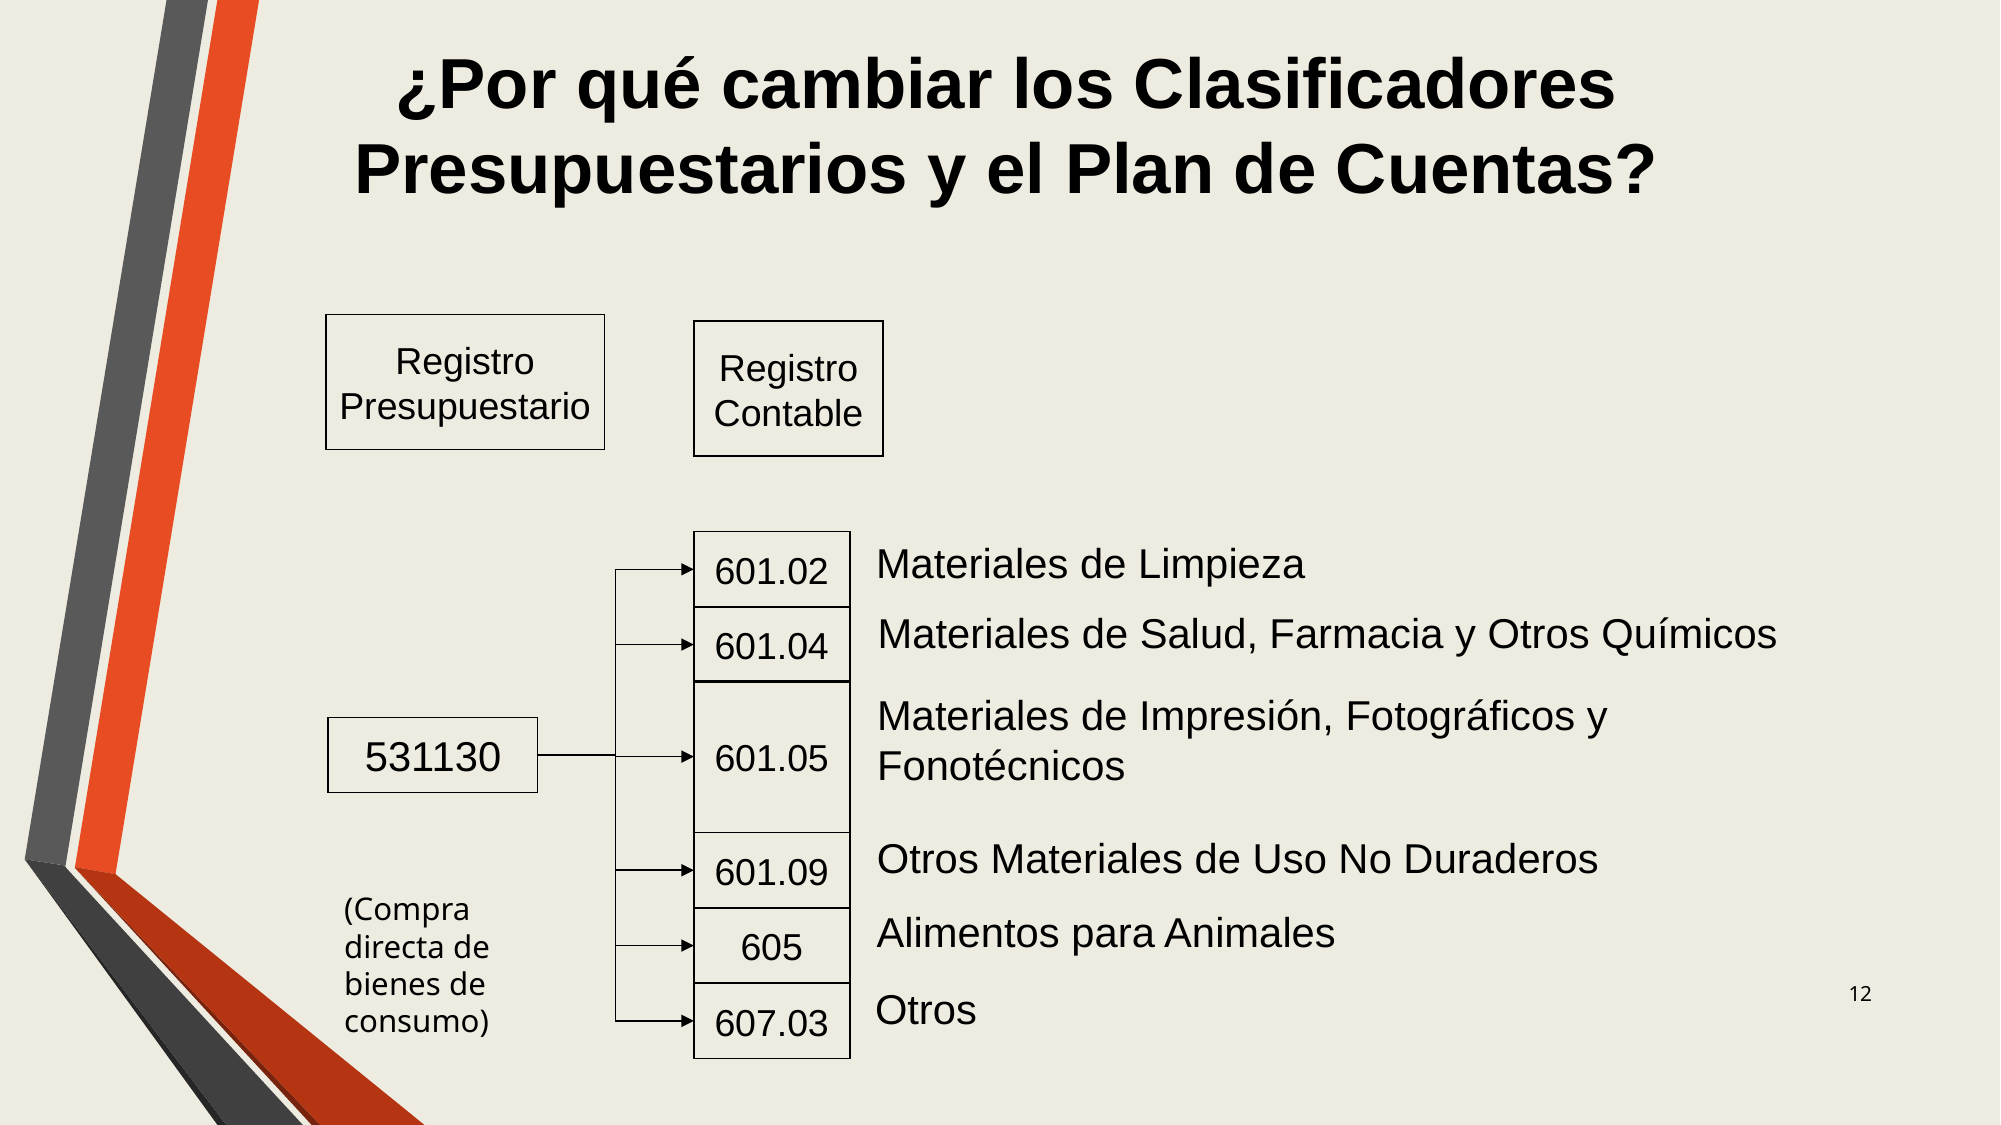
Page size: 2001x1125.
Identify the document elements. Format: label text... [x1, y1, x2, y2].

text_box 531130 [328, 717, 537, 793]
text_box Materiales de Impresión, Fotográficos y Fonotécnicos [877, 688, 1621, 789]
text_box Otros Materiales de Uso No Duraderos [876, 831, 1600, 883]
text_box 607.03 [693, 983, 850, 1059]
text_box 605 [694, 907, 850, 983]
slide_number 12 [1796, 965, 1887, 1025]
text_box Registro Presupuestario [325, 314, 605, 450]
text_box Materiales de Salud, Farmacia y Otros Químicos [877, 606, 1779, 657]
text_box 601.09 [694, 833, 850, 907]
text_box Materiales de Limpieza [876, 537, 1306, 588]
title ¿Por qué cambiar los Clasificadores Presupuestarios y el Plan de Cuentas? [331, 23, 1682, 223]
text_box Registro Contable [693, 320, 884, 457]
text_box 601.05 [694, 680, 850, 833]
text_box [537, 644, 694, 754]
text_box 601.02 [693, 531, 850, 606]
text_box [537, 569, 694, 644]
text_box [537, 755, 694, 1022]
text_box Alimentos para Animales [876, 905, 1337, 956]
text_box (Compra directa de bienes de consumo) [329, 794, 553, 1047]
text_box Otros [875, 982, 978, 1033]
text_box 601.04 [694, 606, 850, 680]
